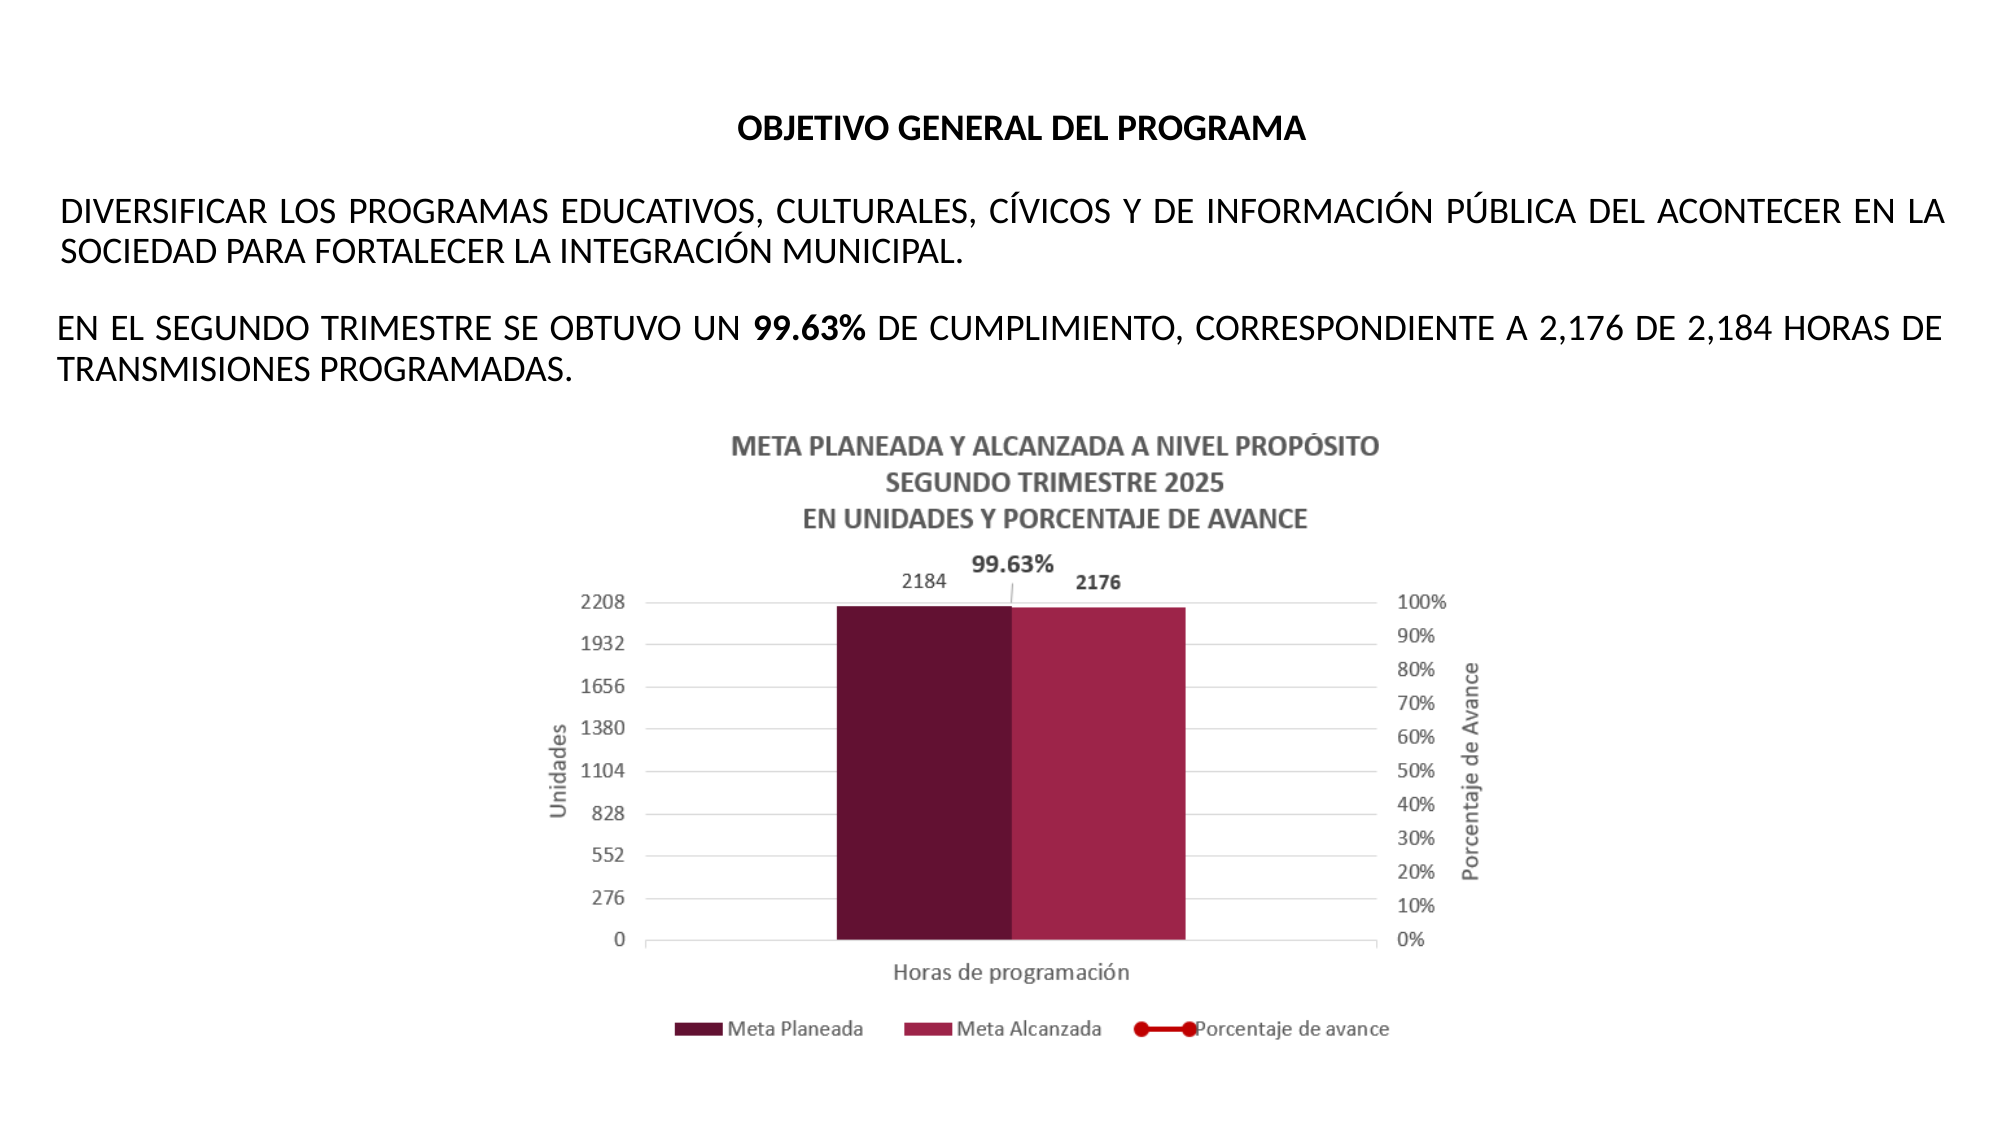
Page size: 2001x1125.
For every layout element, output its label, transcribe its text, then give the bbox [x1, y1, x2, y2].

text_box DIVERSIFICAR LOS PROGRAMAS EDUCATIVOS, CULTURALES, CÍVICOS Y DE INFORMACIÓN PÚBLICA DEL ACONTECER EN LA SOCIEDAD PARA FORTALECER LA INTEGRACIÓN MUNICIPAL. [45, 183, 1962, 280]
picture [513, 433, 1532, 1054]
text_box OBJETIVO GENERAL DEL PROGRAMA [522, 100, 1523, 156]
text_box EN EL SEGUNDO TRIMESTRE SE OBTUVO UN 99.63% DE CUMPLIMIENTO, CORRESPONDIENTE A 2,176 DE 2,184 HORAS DE TRANSMISIONES PROGRAMADAS. [42, 300, 1958, 397]
